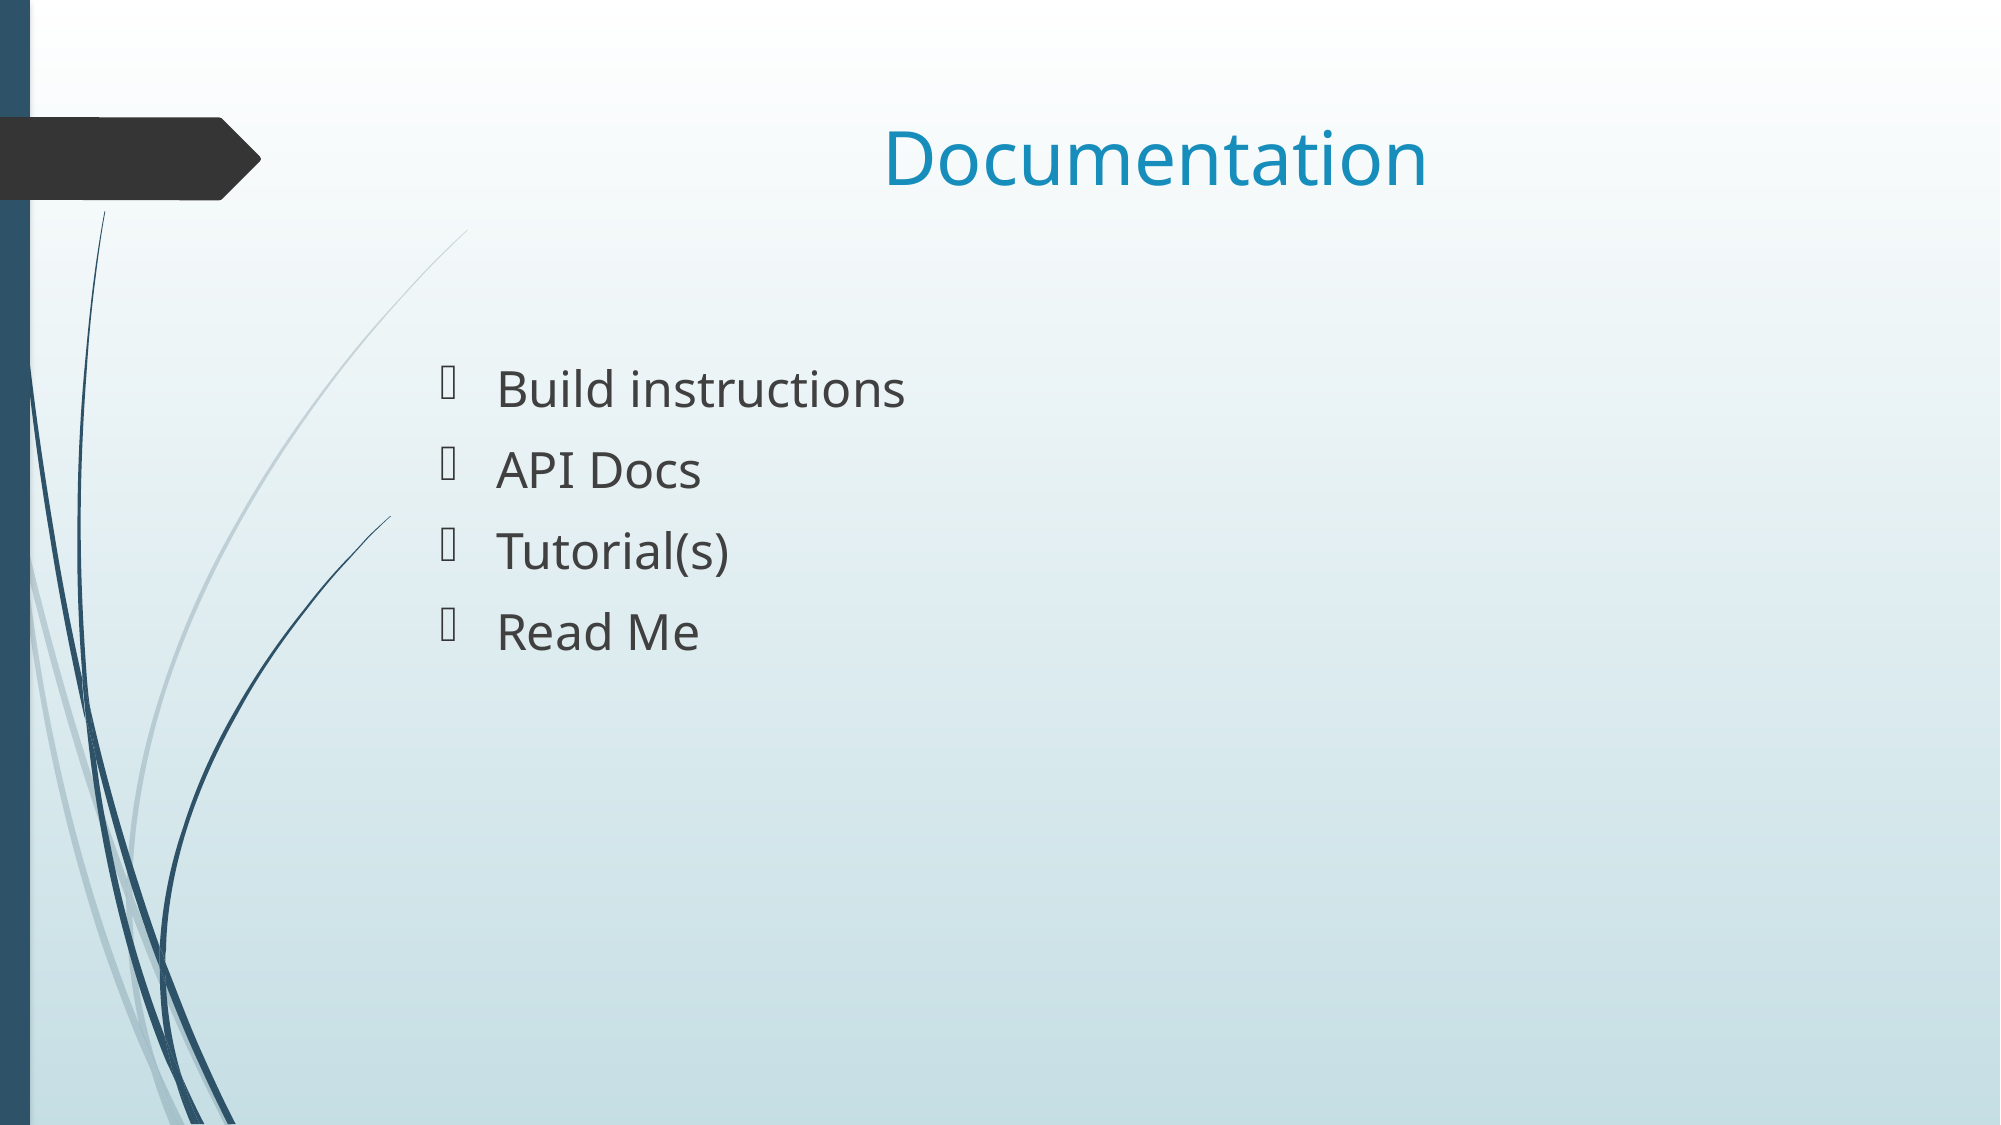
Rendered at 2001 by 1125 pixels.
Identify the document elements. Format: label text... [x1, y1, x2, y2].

title Documentation [425, 102, 1888, 313]
list Build instructions API Docs Tutorial(s) Read Me [424, 350, 1888, 970]
